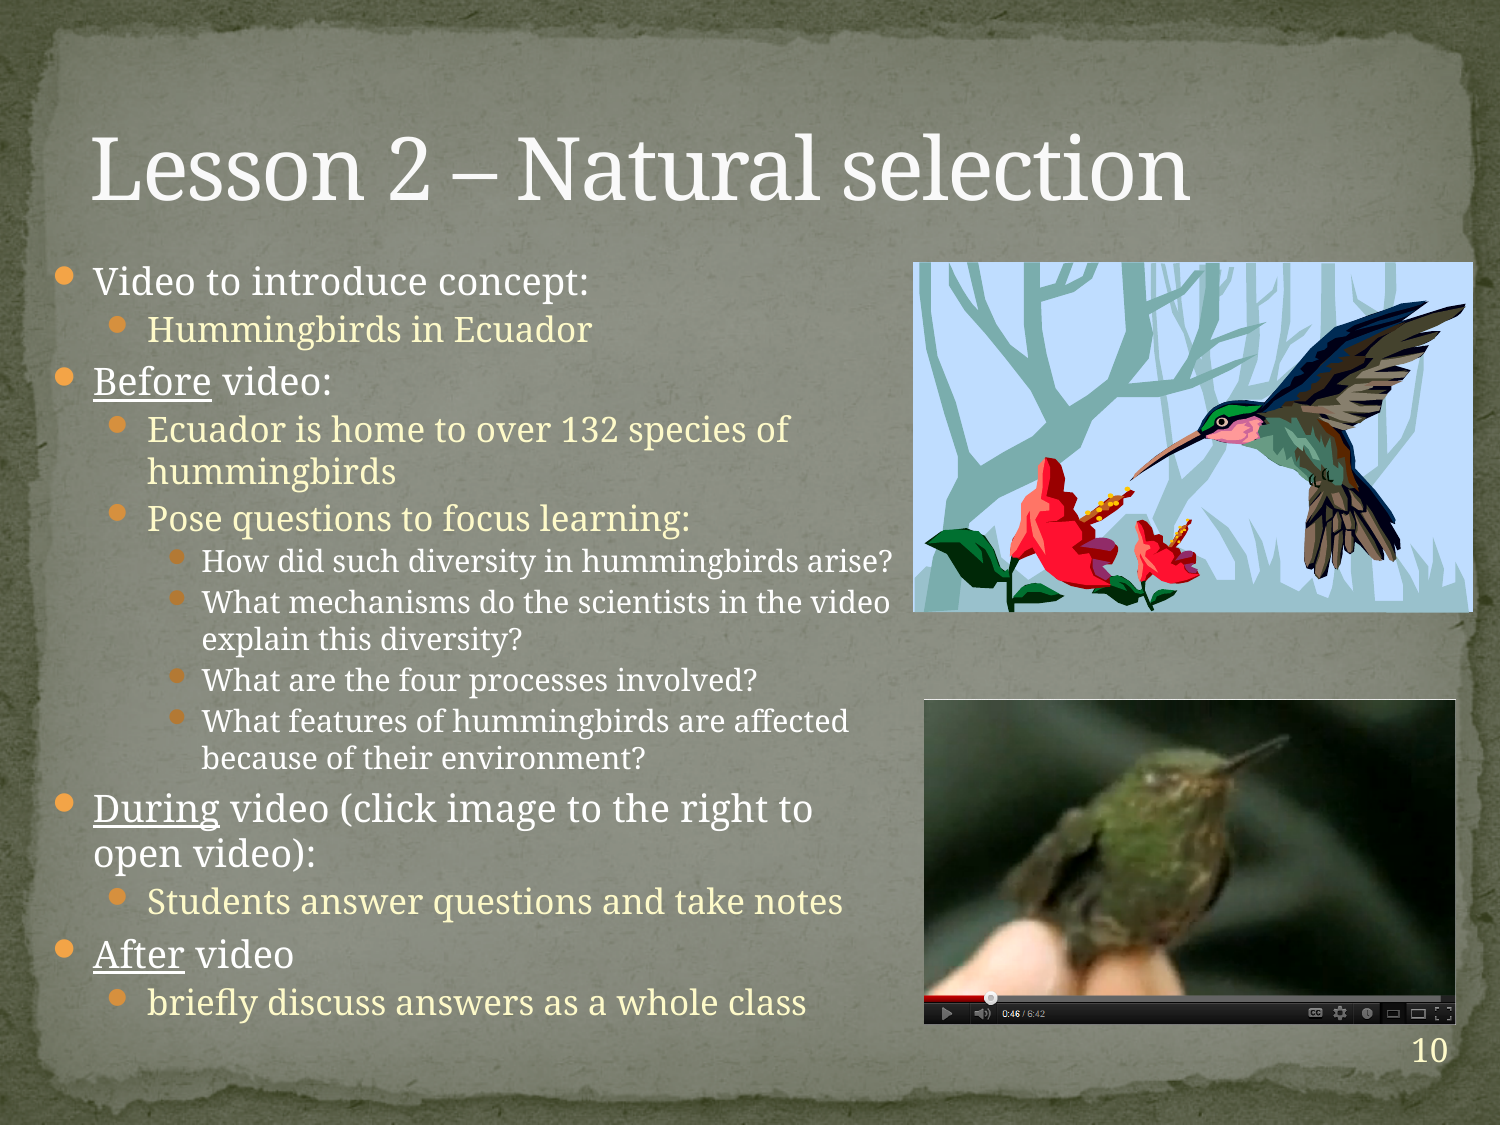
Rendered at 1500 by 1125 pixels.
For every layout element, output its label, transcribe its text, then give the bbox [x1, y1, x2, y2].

picture [914, 264, 1473, 613]
title Lesson 2 – Natural selection [74, 24, 1425, 225]
picture [924, 699, 1456, 1025]
list Video to introduce concept: Hummingbirds in Ecuador Before video: Ecuador is home to over 132 species of hummingbirds Pose questions to focus learning: How did such diversity in hummingbirds arise? What mechanisms do the scientists in the video explain this diversity? What are the four processes involved? What features of hummingbirds are affected because of their environment? During video (click image to the right to open video): Students answer questions and take notes After video briefly discuss answers as a whole class [37, 249, 925, 1050]
slide_number 10 [1379, 1014, 1480, 1089]
